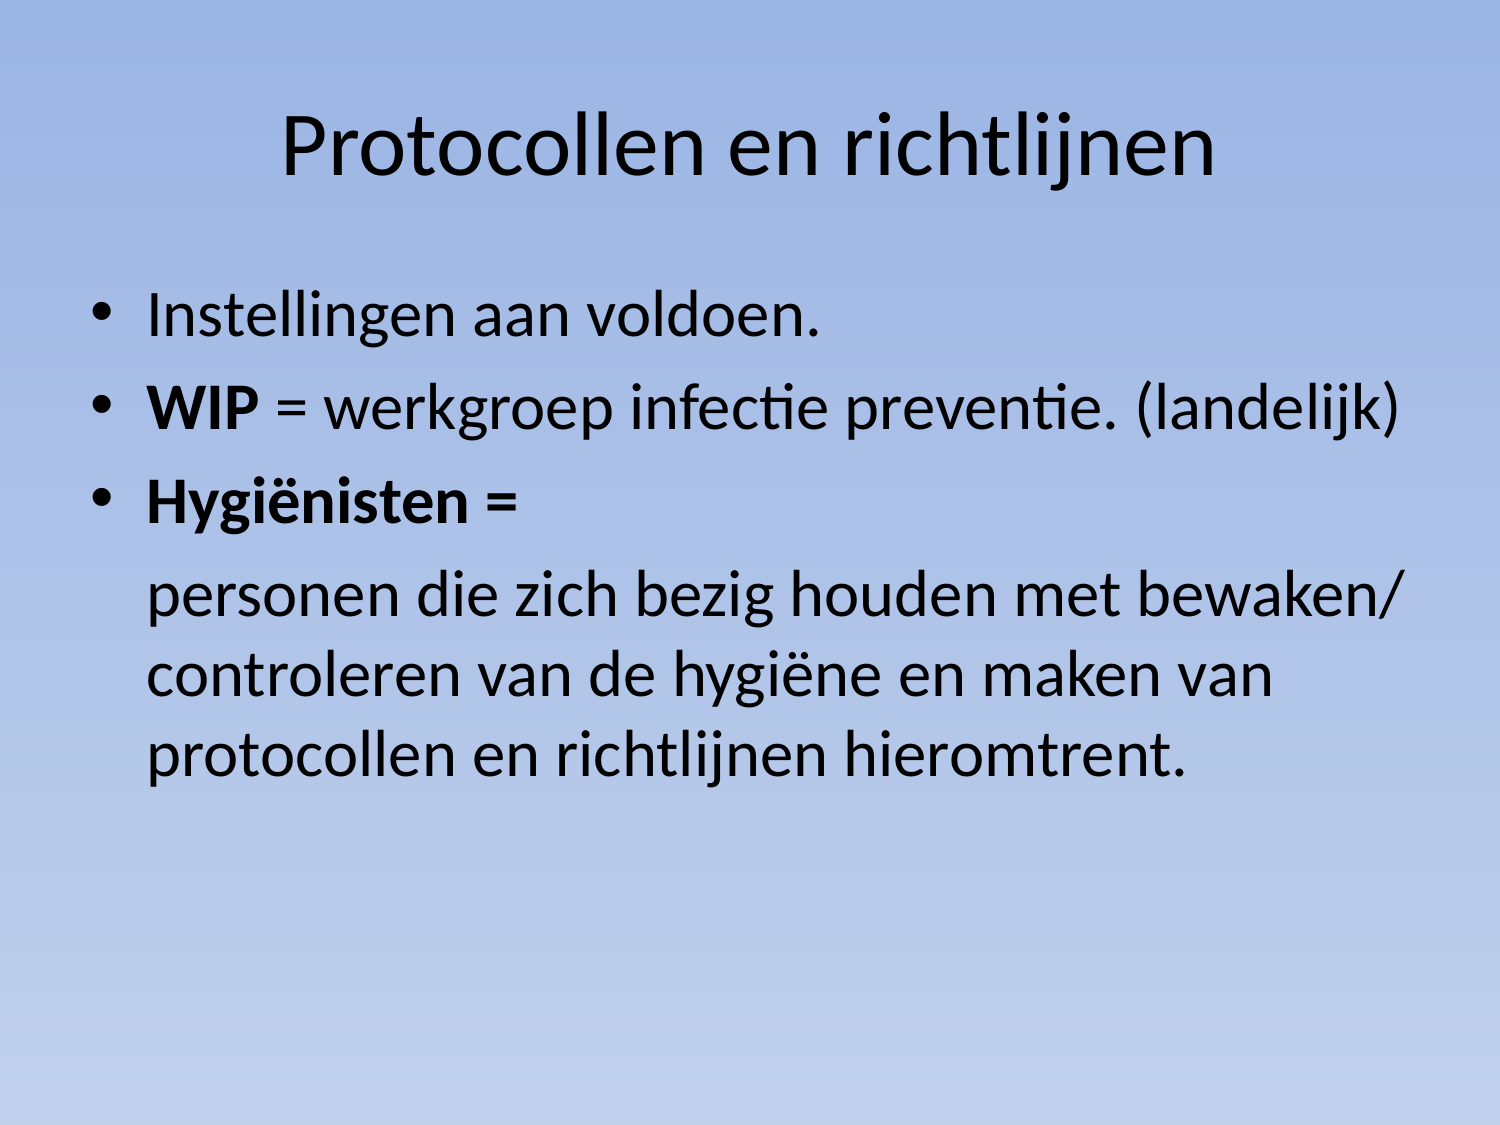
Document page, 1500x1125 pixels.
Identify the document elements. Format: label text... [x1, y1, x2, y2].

list Instellingen aan voldoen. WIP = werkgroep infectie preventie. (landelijk) Hygiënisten = personen die zich bezig houden met bewaken/ controleren van de hygiëne en maken van protocollen en richtlijnen hieromtrent. [75, 262, 1425, 1005]
title Protocollen en richtlijnen [75, 45, 1425, 233]
